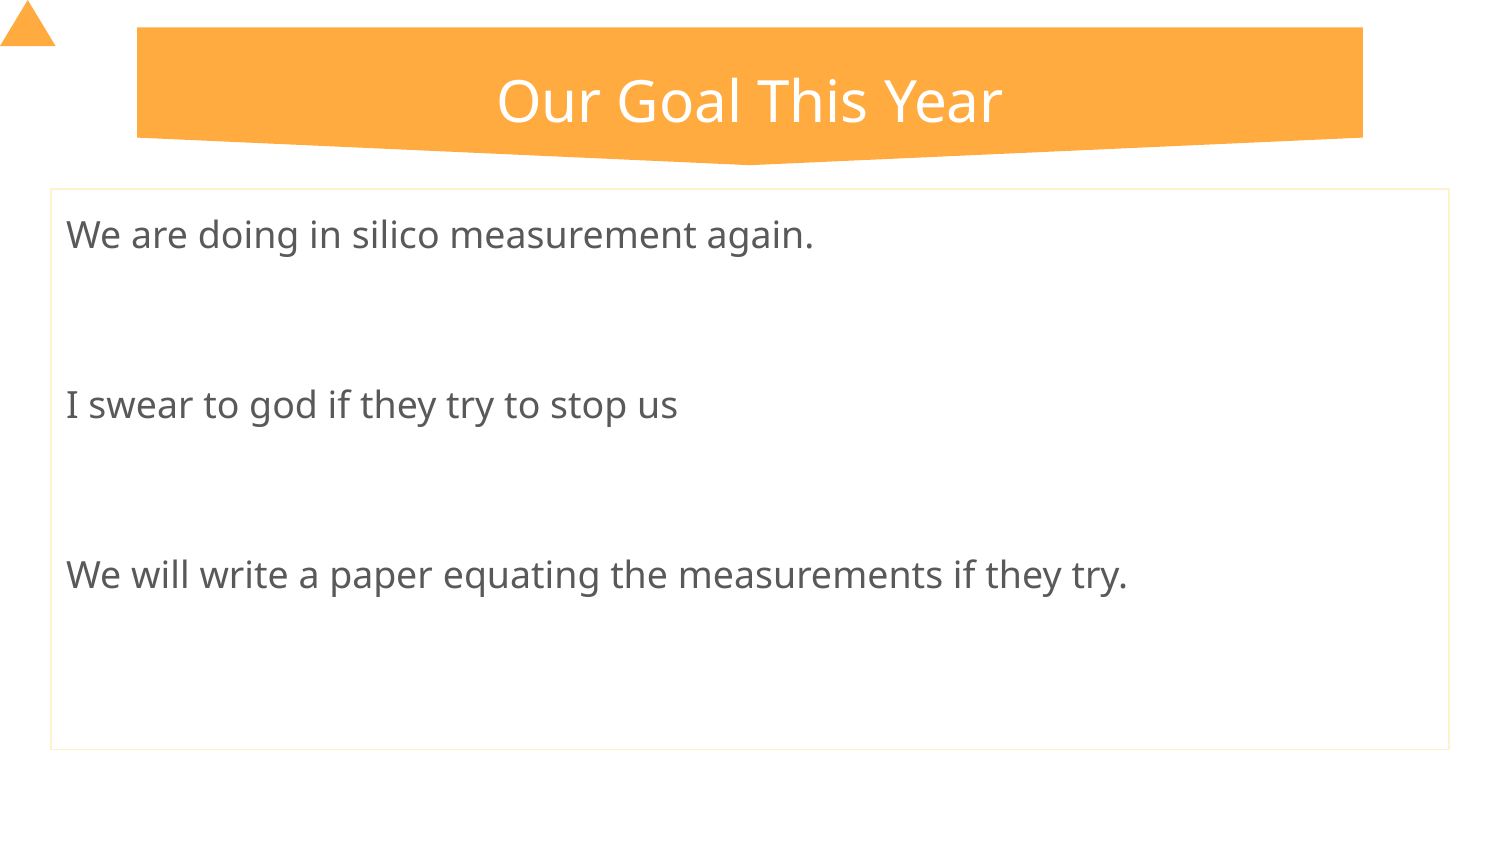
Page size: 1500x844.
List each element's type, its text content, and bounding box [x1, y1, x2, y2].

text_box [0, 0, 56, 47]
list We are doing in silico measurement again. I swear to god if they try to stop us We will write a paper equating the measurements if they try. [51, 189, 1449, 750]
text_box [137, 27, 1363, 49]
title Our Goal This Year [51, 49, 1449, 144]
text_box [279, 144, 1221, 166]
